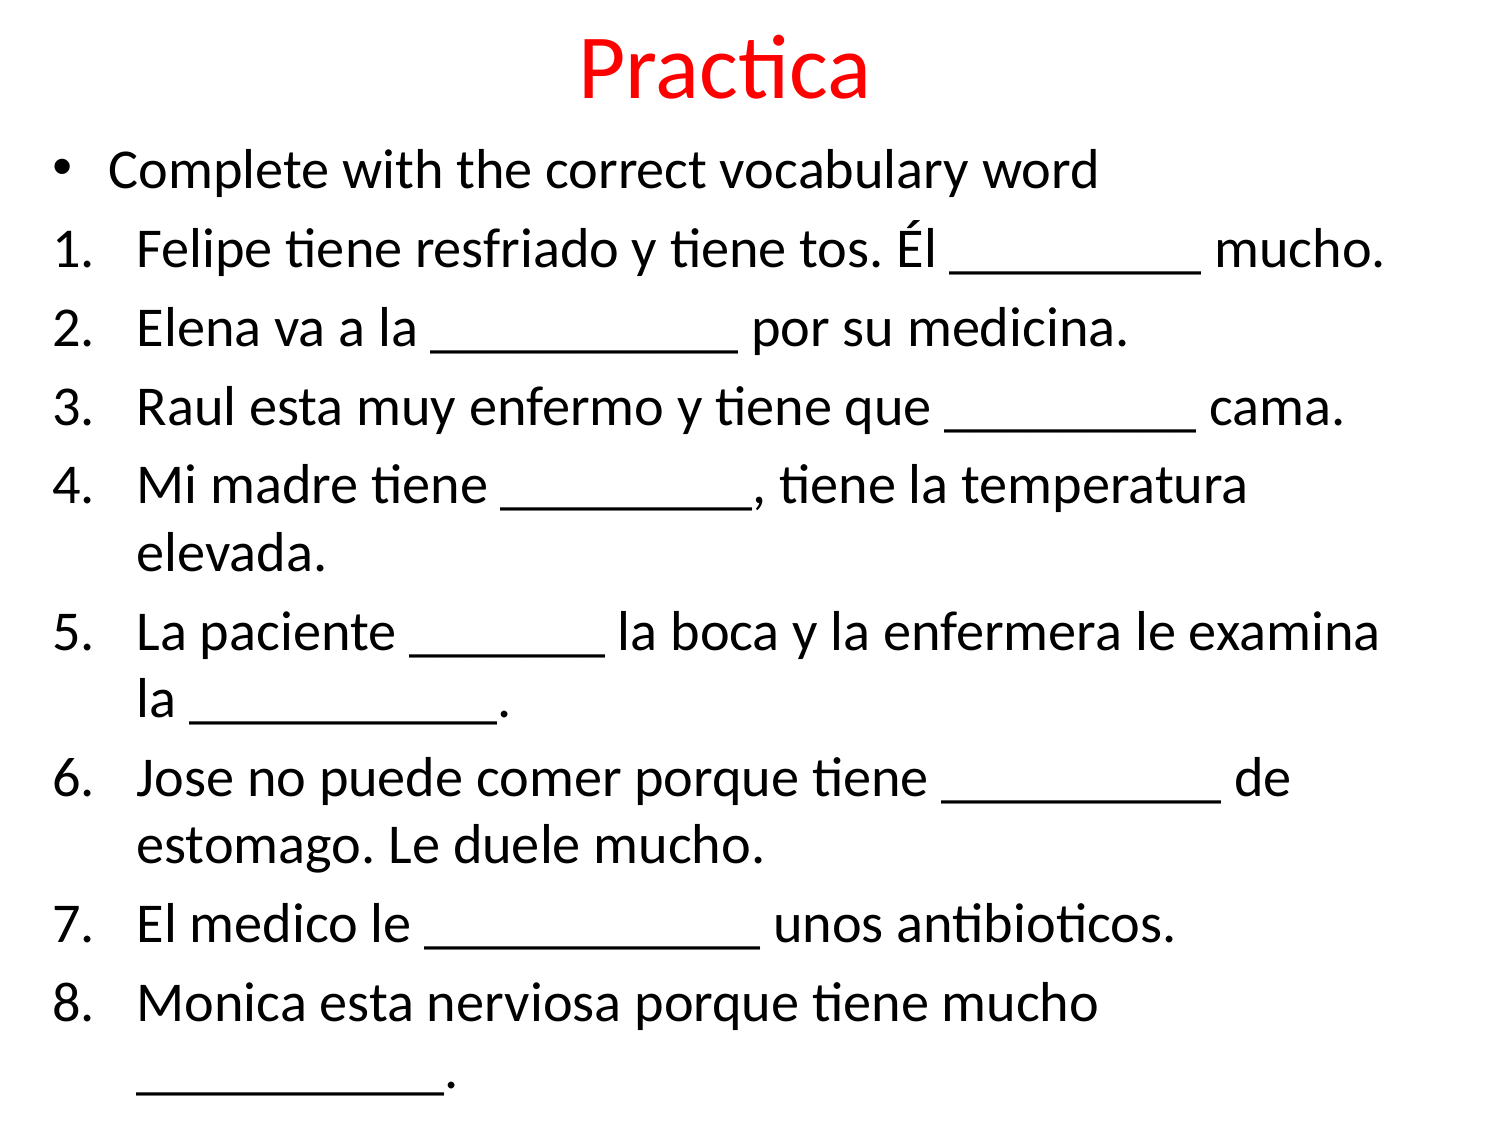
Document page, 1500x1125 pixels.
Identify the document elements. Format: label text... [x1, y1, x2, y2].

text_box Practica [49, 0, 1400, 124]
text_box Complete with the correct vocabulary word Felipe tiene resfriado y tiene tos. Él _________ mucho. Elena va a la ___________ por su medicina. Raul esta muy enfermo y tiene que _________ cama. Mi madre tiene _________, tiene la temperatura elevada. La paciente _______ la boca y la enfermera le examina la ___________. Jose no puede comer porque tiene __________ de estomago. Le duele mucho. El medico le ____________ unos antibioticos. Monica esta nerviosa porque tiene mucho ___________. [37, 124, 1438, 1025]
